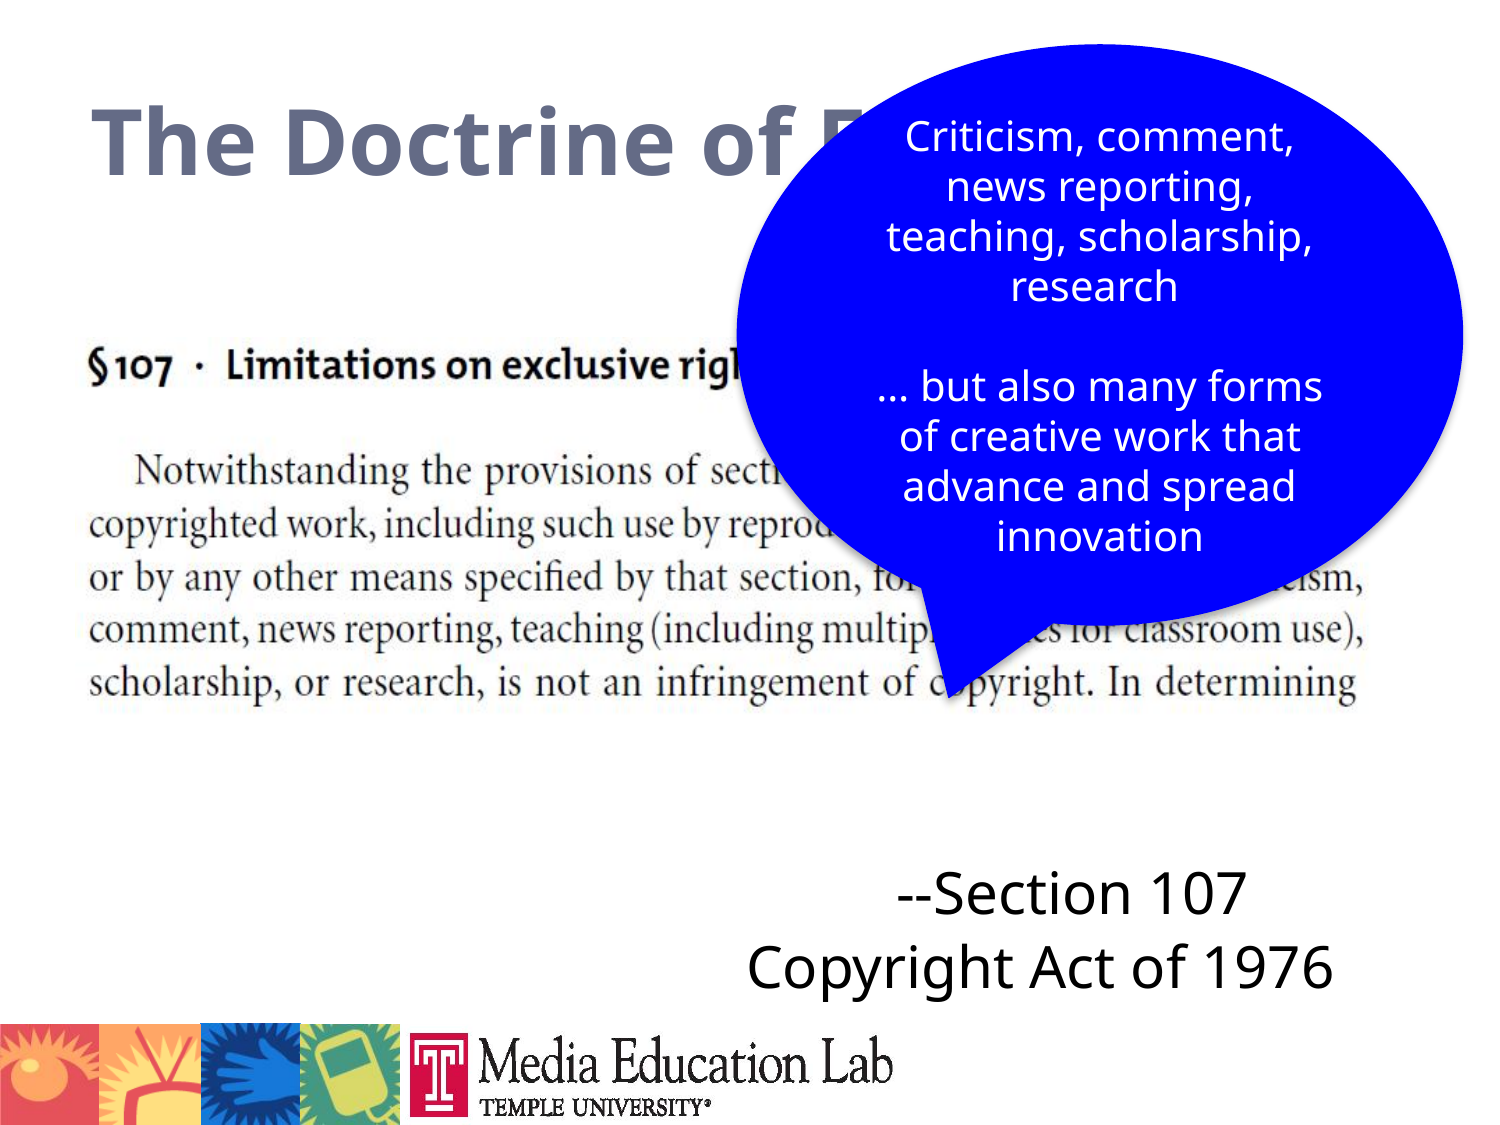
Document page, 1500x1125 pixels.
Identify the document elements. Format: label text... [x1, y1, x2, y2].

title The Doctrine of Fair Use [75, 45, 1060, 233]
text_box --Section 107 Copyright Act of 1976 [74, 774, 1425, 1005]
picture [0, 1023, 900, 1125]
picture [74, 337, 1384, 732]
text_box Criticism, comment, news reporting, teaching, scholarship, research … but also many forms of creative work that advance and spread innovation [736, 44, 1464, 512]
title The Doctrine of Fair Use [1140, 45, 1425, 202]
